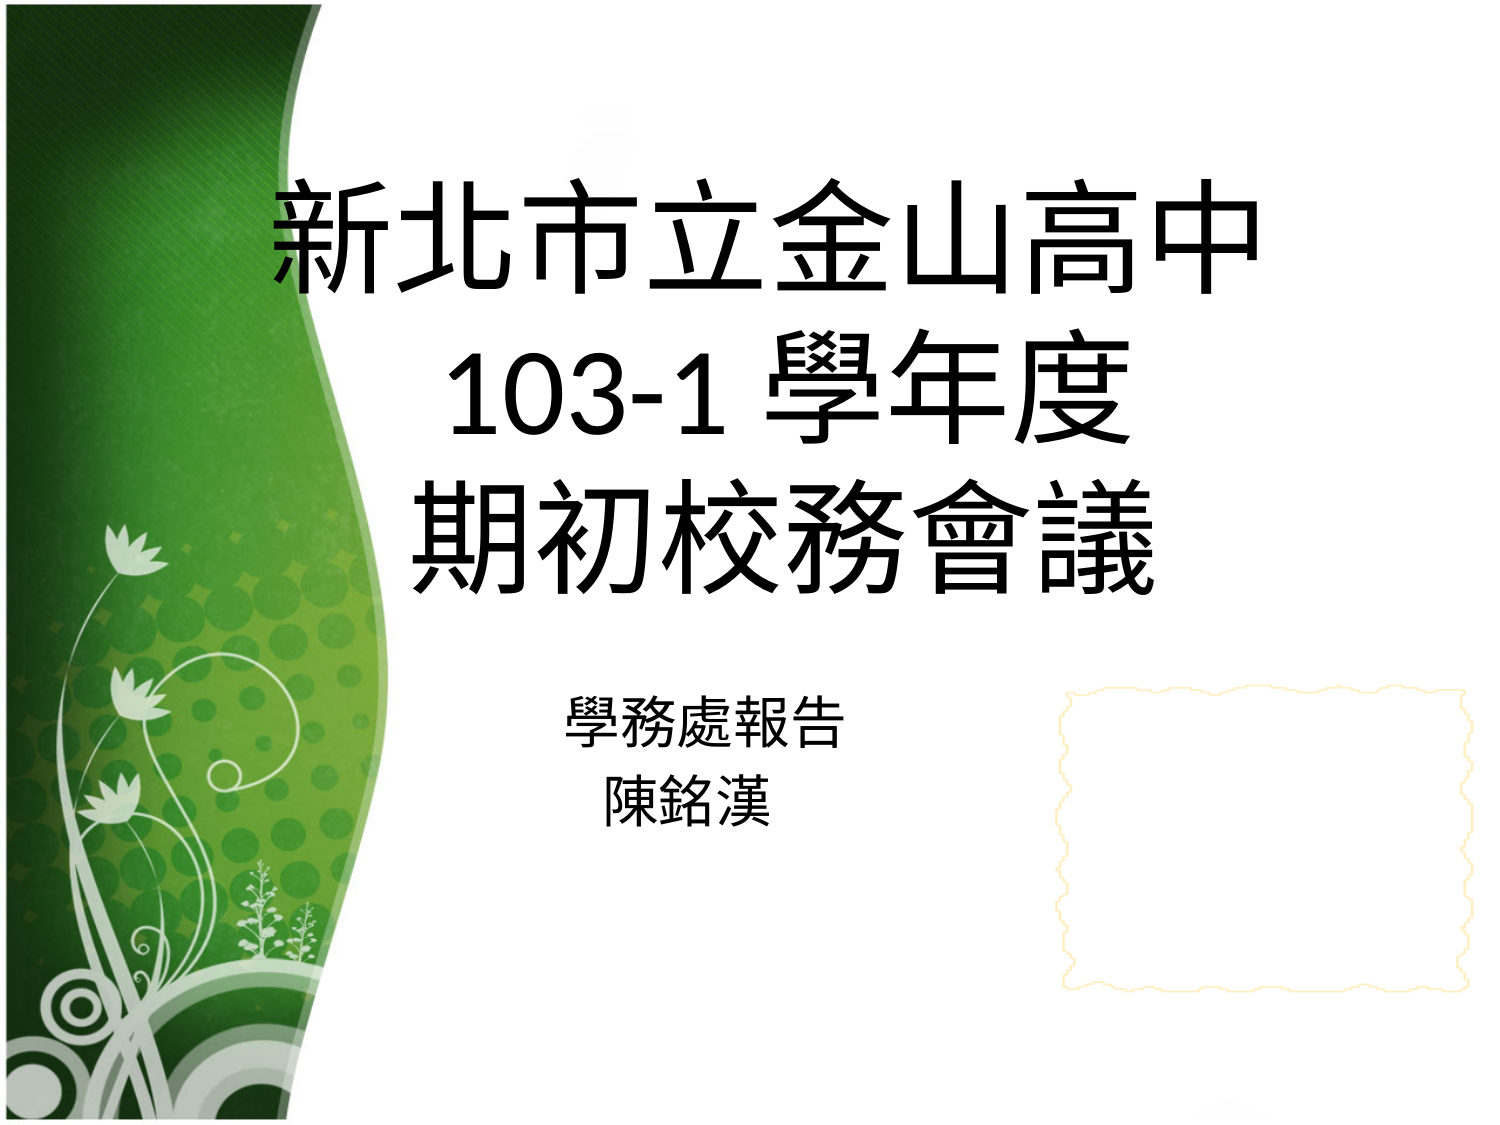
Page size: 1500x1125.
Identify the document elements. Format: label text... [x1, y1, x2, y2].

picture [0, 0, 1500, 1125]
title 新北市立金山高中 103-1學年度 期初校務會議 [253, 290, 1419, 479]
list 學務處報告 陳銘漢 [386, 679, 1053, 844]
